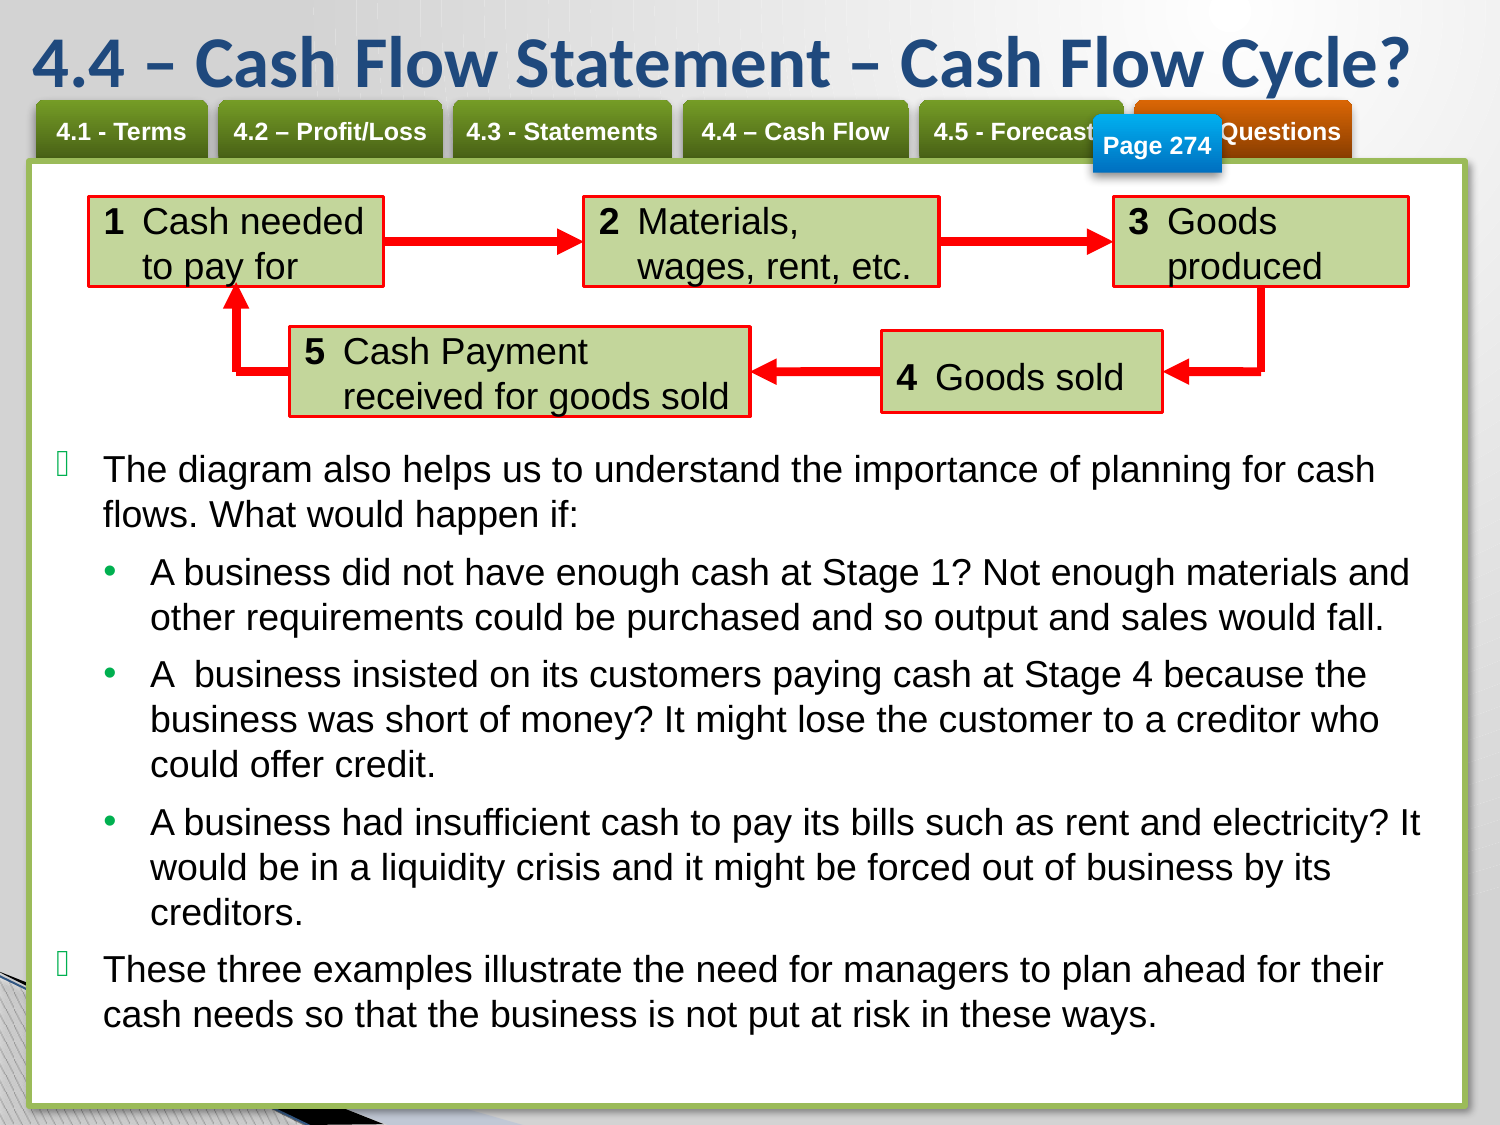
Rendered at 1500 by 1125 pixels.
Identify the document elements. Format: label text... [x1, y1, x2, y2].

title 4.4 – Cash Flow Statement – Cash Flow Cycle? [17, 7, 1459, 110]
picture [281, 1114, 303, 1125]
text_box 3 Goods produced [1113, 196, 1409, 287]
text_box 4 Goods sold [881, 330, 1163, 413]
text_box 5 Cash Payment received for goods sold [289, 326, 750, 417]
text_box The diagram also helps us to understand the importance of planning for cash flows. What would happen if: A business did not have enough cash at Stage 1? Not enough materials and other requirements could be purchased and so output and sales would fall. A business insisted on its customers paying cash at Stage 4 because the business was short of money? It might lose the customer to a creditor who could offer credit. A business had insufficient cash to pay its bills such as rent and electricity? It would be in a liquidity crisis and it might be forced out of business by its creditors. These three examples illustrate the need for managers to plan ahead for their cash needs so that the business is not put at risk in these ways. [41, 172, 1459, 1043]
text_box Page 274 [1092, 114, 1223, 173]
text_box 1 Cash needed to pay for [88, 196, 384, 287]
text_box 2 Materials, wages, rent, etc. [583, 196, 939, 287]
